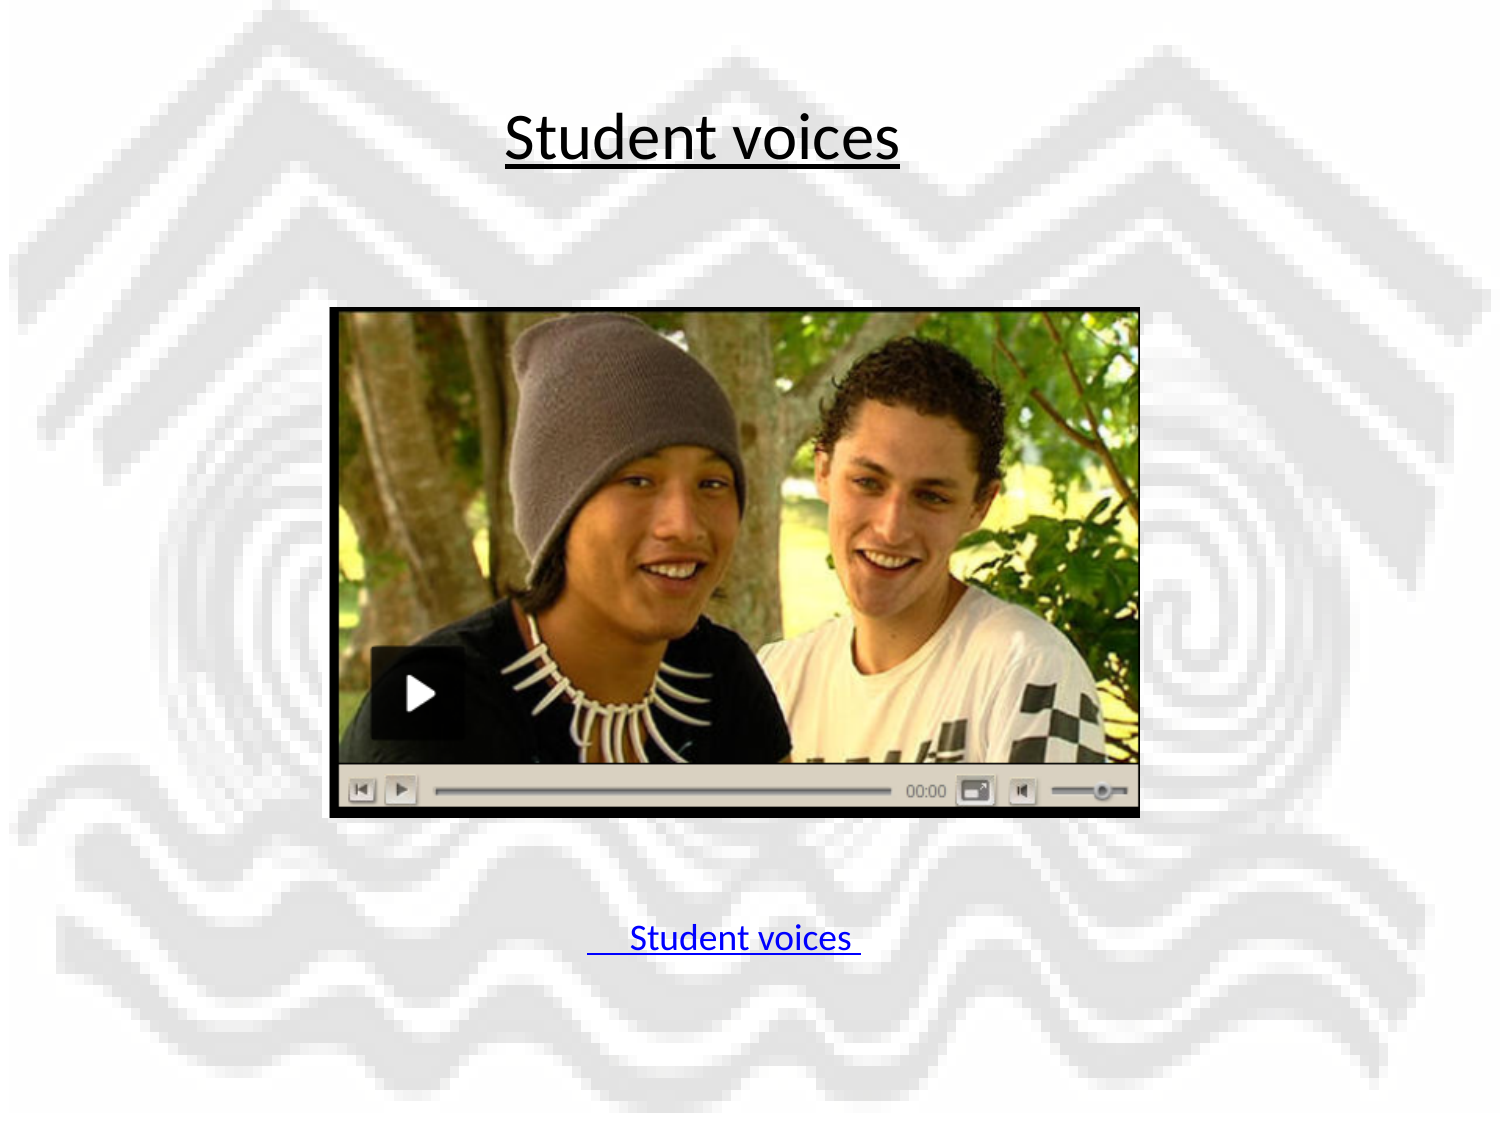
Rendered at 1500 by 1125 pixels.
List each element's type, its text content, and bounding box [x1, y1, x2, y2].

list [77, 72, 1428, 1000]
text_box Student voices [572, 905, 939, 965]
picture [322, 307, 1140, 818]
text_box Student voices [490, 85, 1140, 181]
